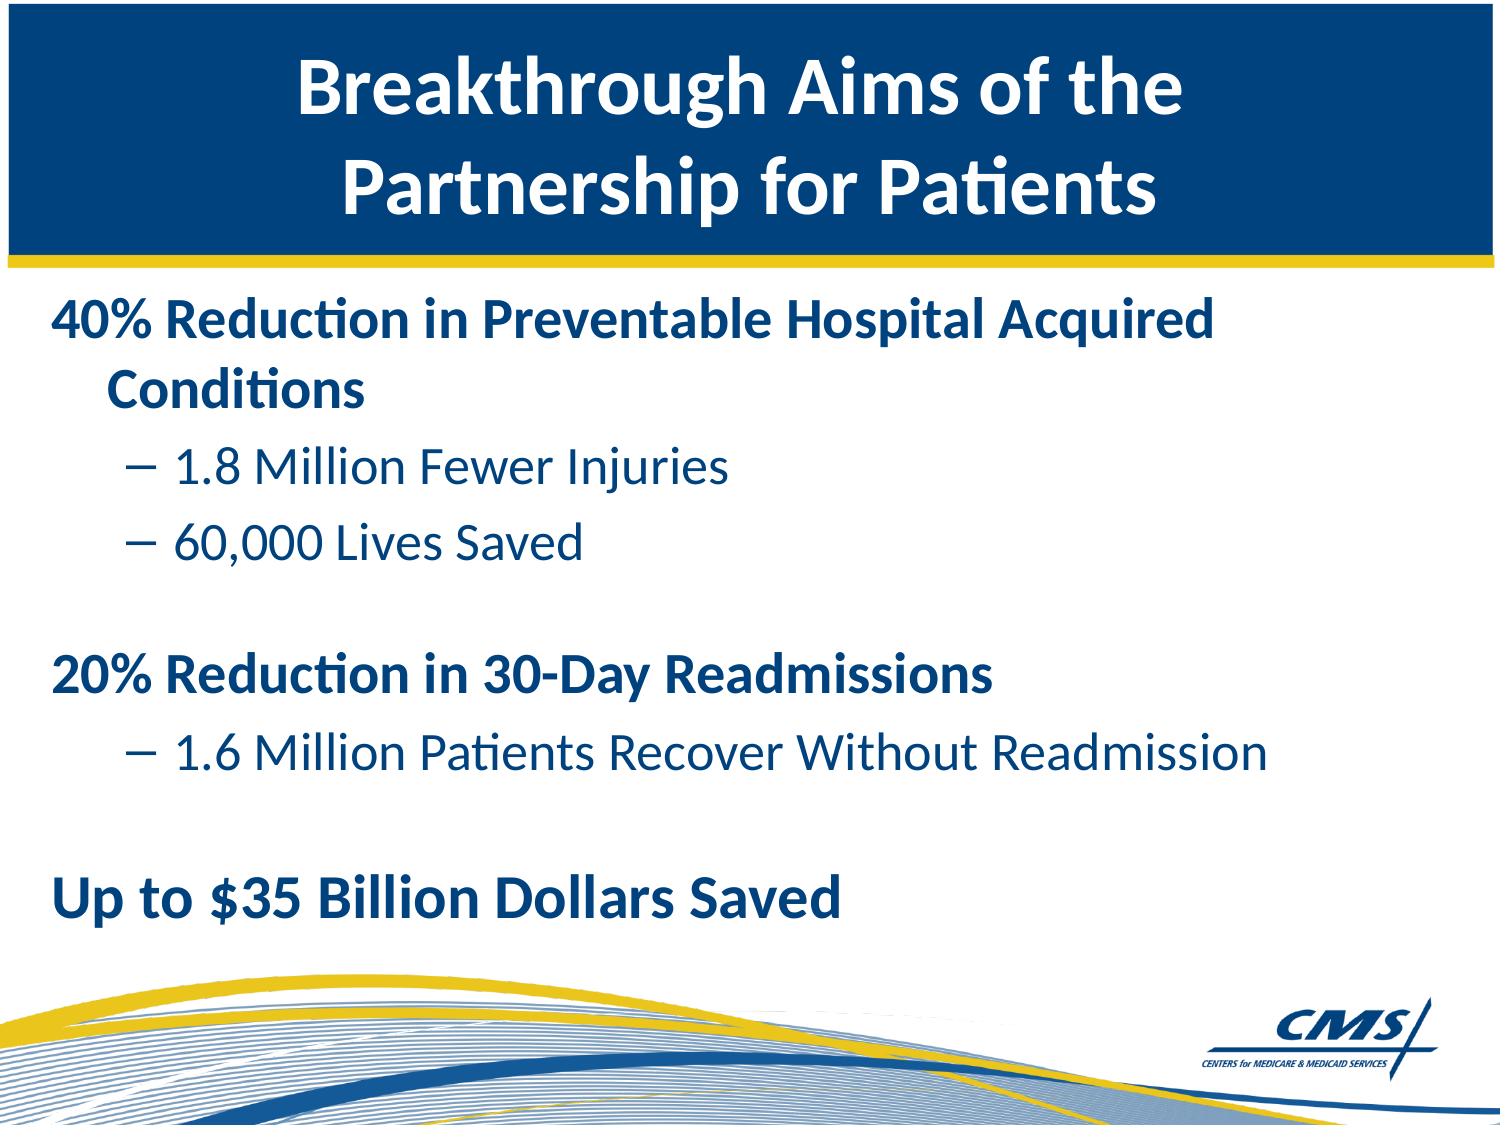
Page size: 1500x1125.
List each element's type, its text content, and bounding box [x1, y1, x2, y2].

title Breakthrough Aims of the Partnership for Patients [0, 0, 1500, 263]
picture [0, 263, 1500, 1125]
list 40% Reduction in Preventable Hospital Acquired Conditions 1.8 Million Fewer Injuries 60,000 Lives Saved 20% Reduction in 30-Day Readmissions 1.6 Million Patients Recover Without Readmission Up to $35 Billion Dollars Saved [35, 272, 1462, 950]
